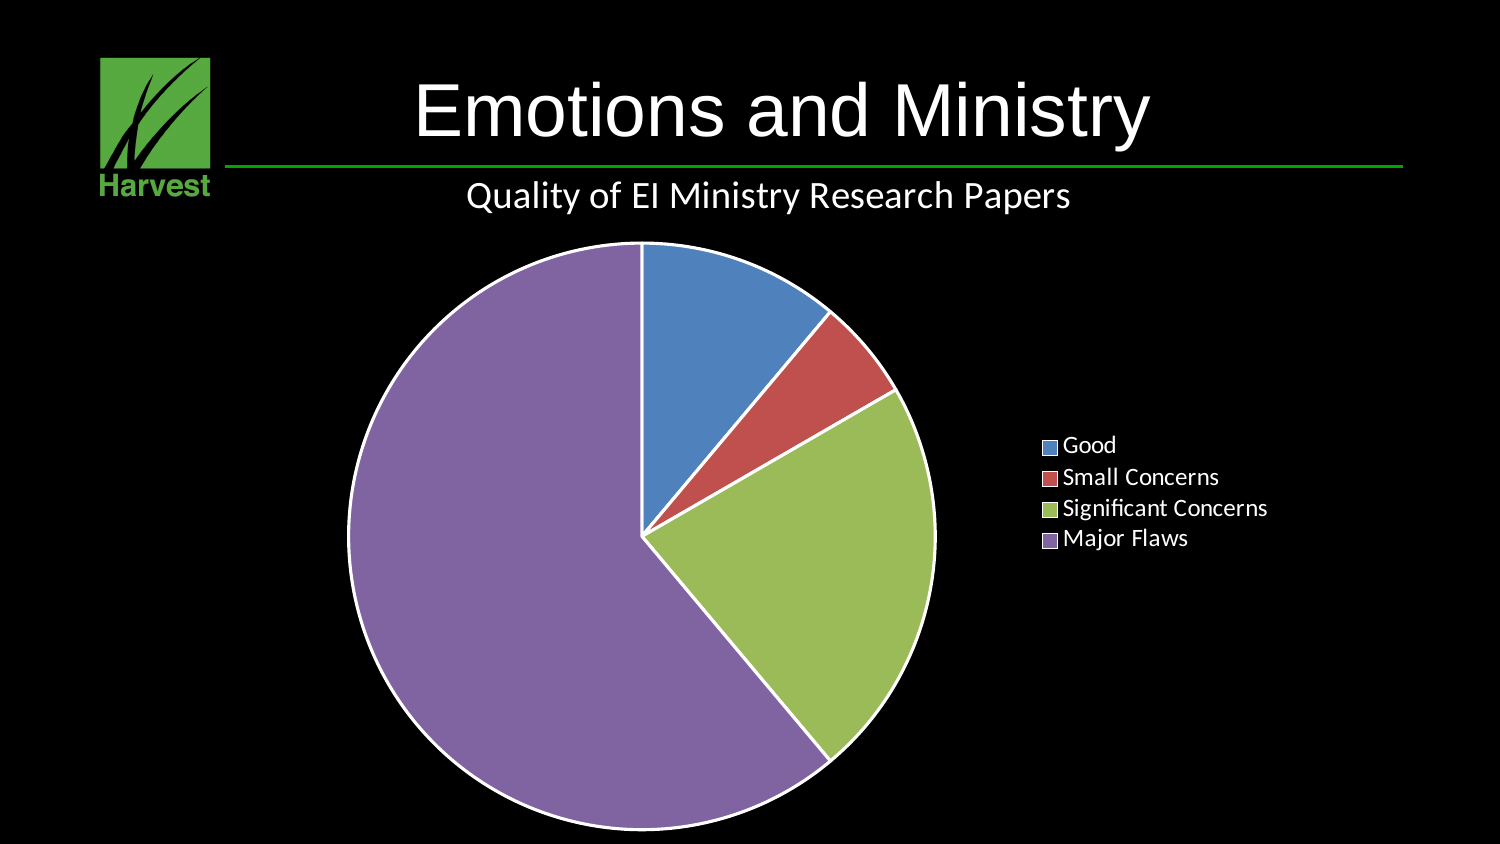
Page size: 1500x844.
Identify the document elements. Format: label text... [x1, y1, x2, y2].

picture [84, 56, 226, 198]
title Emotions and Ministry [276, 56, 1289, 144]
chart [249, 144, 1289, 844]
